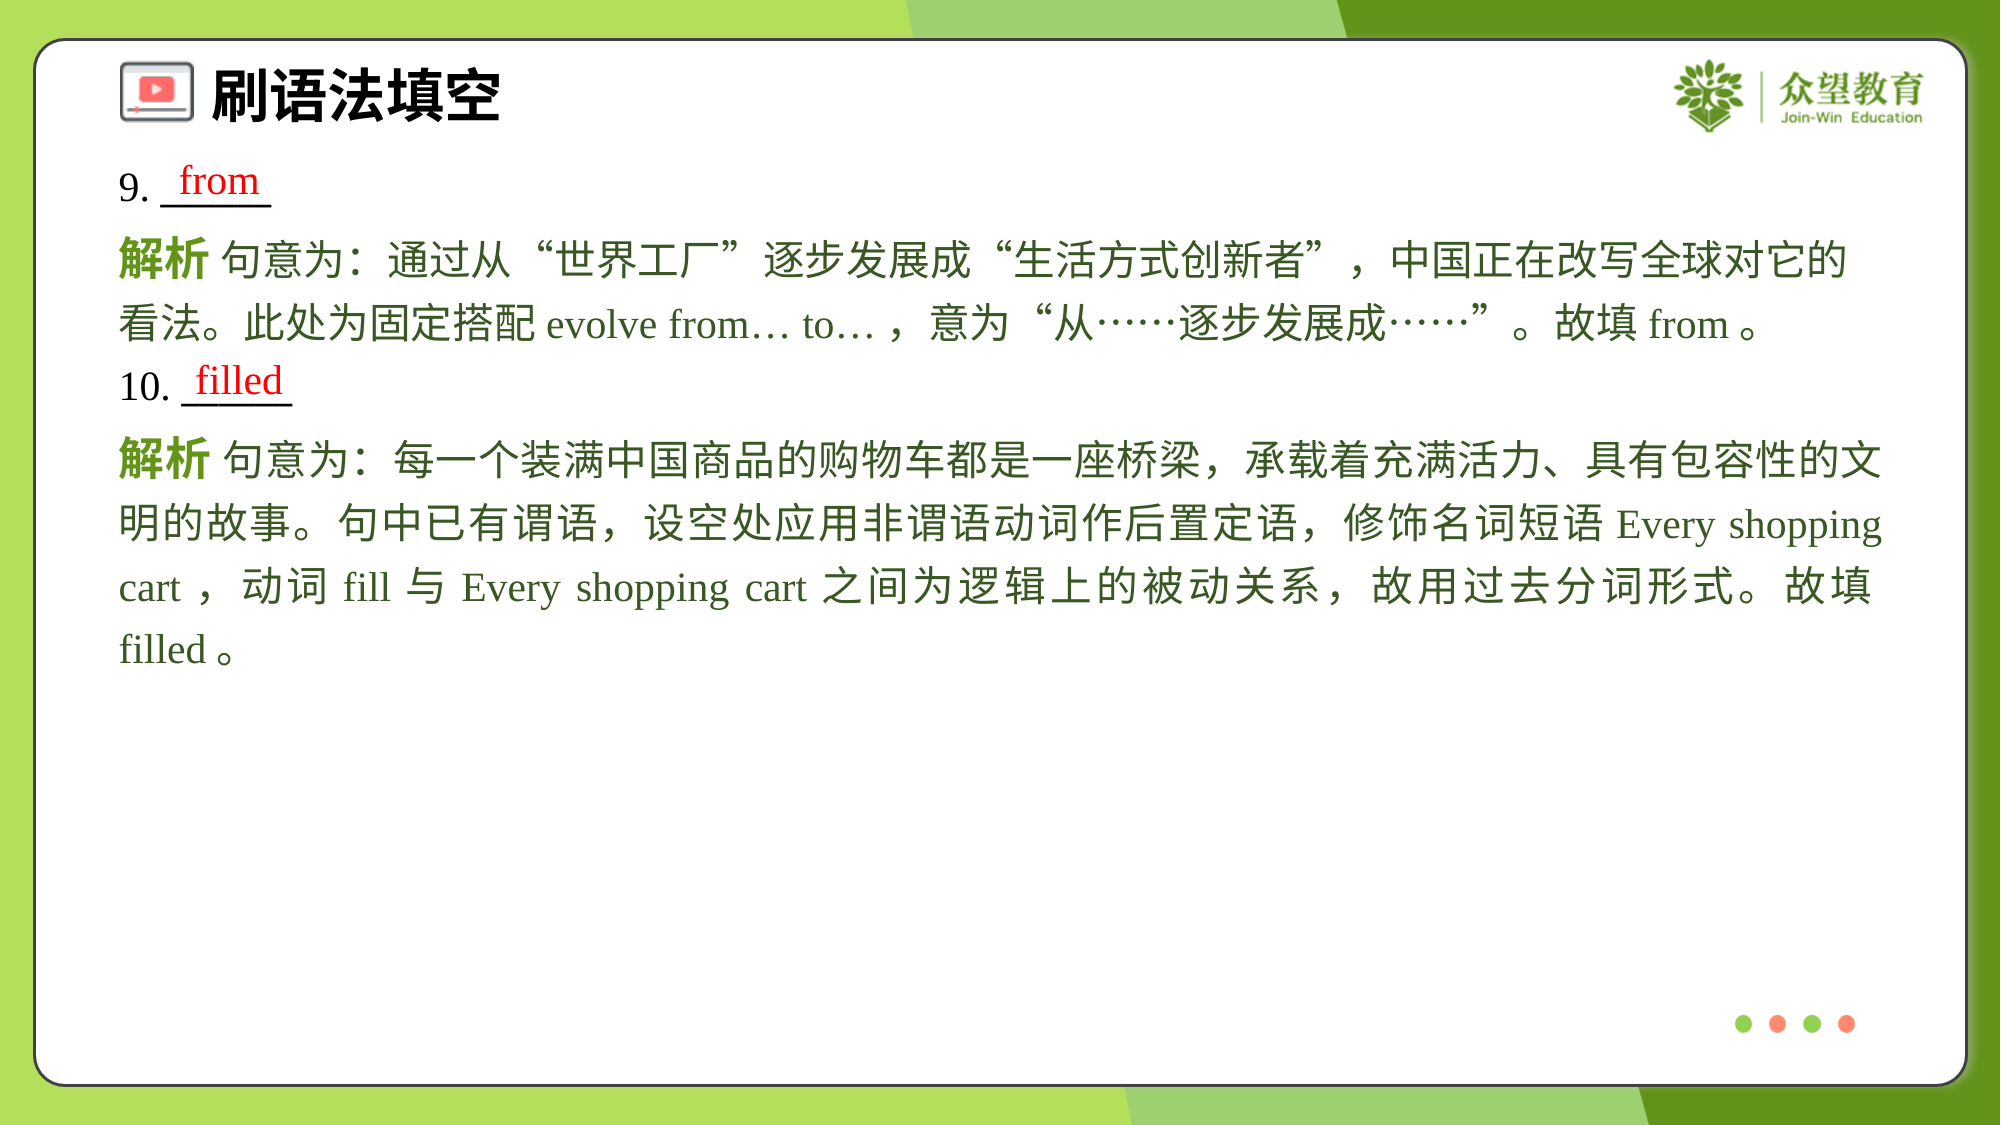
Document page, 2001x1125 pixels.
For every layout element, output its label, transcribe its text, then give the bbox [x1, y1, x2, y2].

text_box 解析 句意为：每一个装满中国商品的购物车都是一座桥梁，承载着充满活力、具有包容性的文明的故事。句中已有谓语，设空处应用非谓语动词作后置定语，修饰名词短语Every shopping cart，动词fill与Every shopping cart之间为逻辑上的被动关系，故用过去分词形式。故填filled。 [118, 415, 1883, 605]
text_box 10. ______ [118, 346, 1883, 404]
text_box 解析 句意为：通过从“世界工厂”逐步发展成“生活方式创新者”，中国正在改写全球对它的看法。此处为固定搭配evolve from… to…，意为“从……逐步发展成……”。故填from。 [118, 215, 1883, 342]
picture [0, 0, 2000, 1125]
text_box from [174, 140, 265, 199]
text_box 9. ______ [118, 146, 1883, 204]
text_box filled [190, 339, 288, 398]
